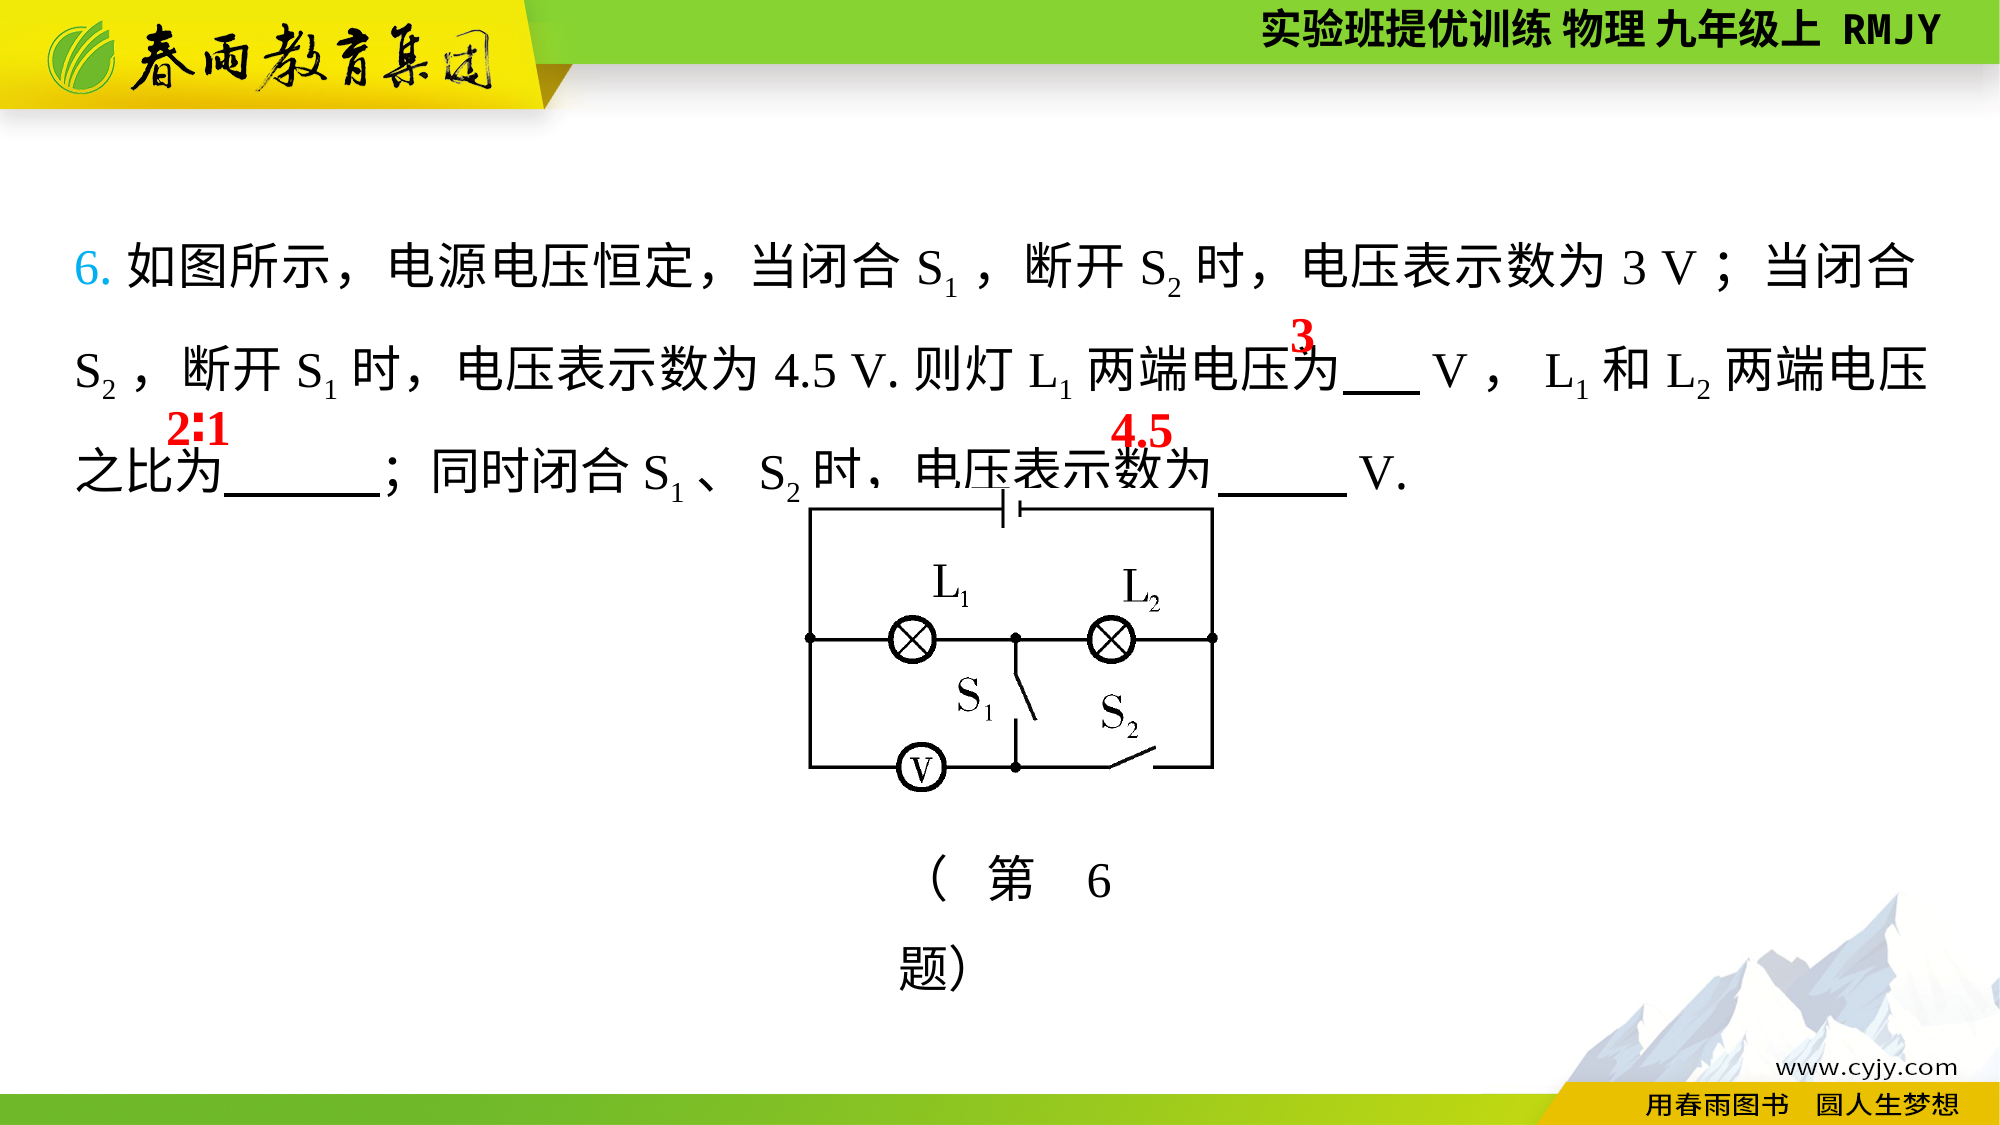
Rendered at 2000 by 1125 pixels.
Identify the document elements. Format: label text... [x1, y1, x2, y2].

text_box 2∶1 [151, 388, 246, 463]
text_box （第6题） [883, 810, 1139, 916]
text_box 4.5 [1096, 390, 1189, 465]
picture [0, 0, 2000, 1125]
list 6.如图所示，电源电压恒定，当闭合S1，断开S2时，电压表示数为3 V；当闭合S2，断开S1时，电压表示数为4.5 V.则灯L1两端电压为 V，L1和L2两端电压之比为 ；同时闭合S1、S2时，电压表示数为 V. [59, 193, 1944, 470]
text_box 3 [1275, 294, 1331, 370]
